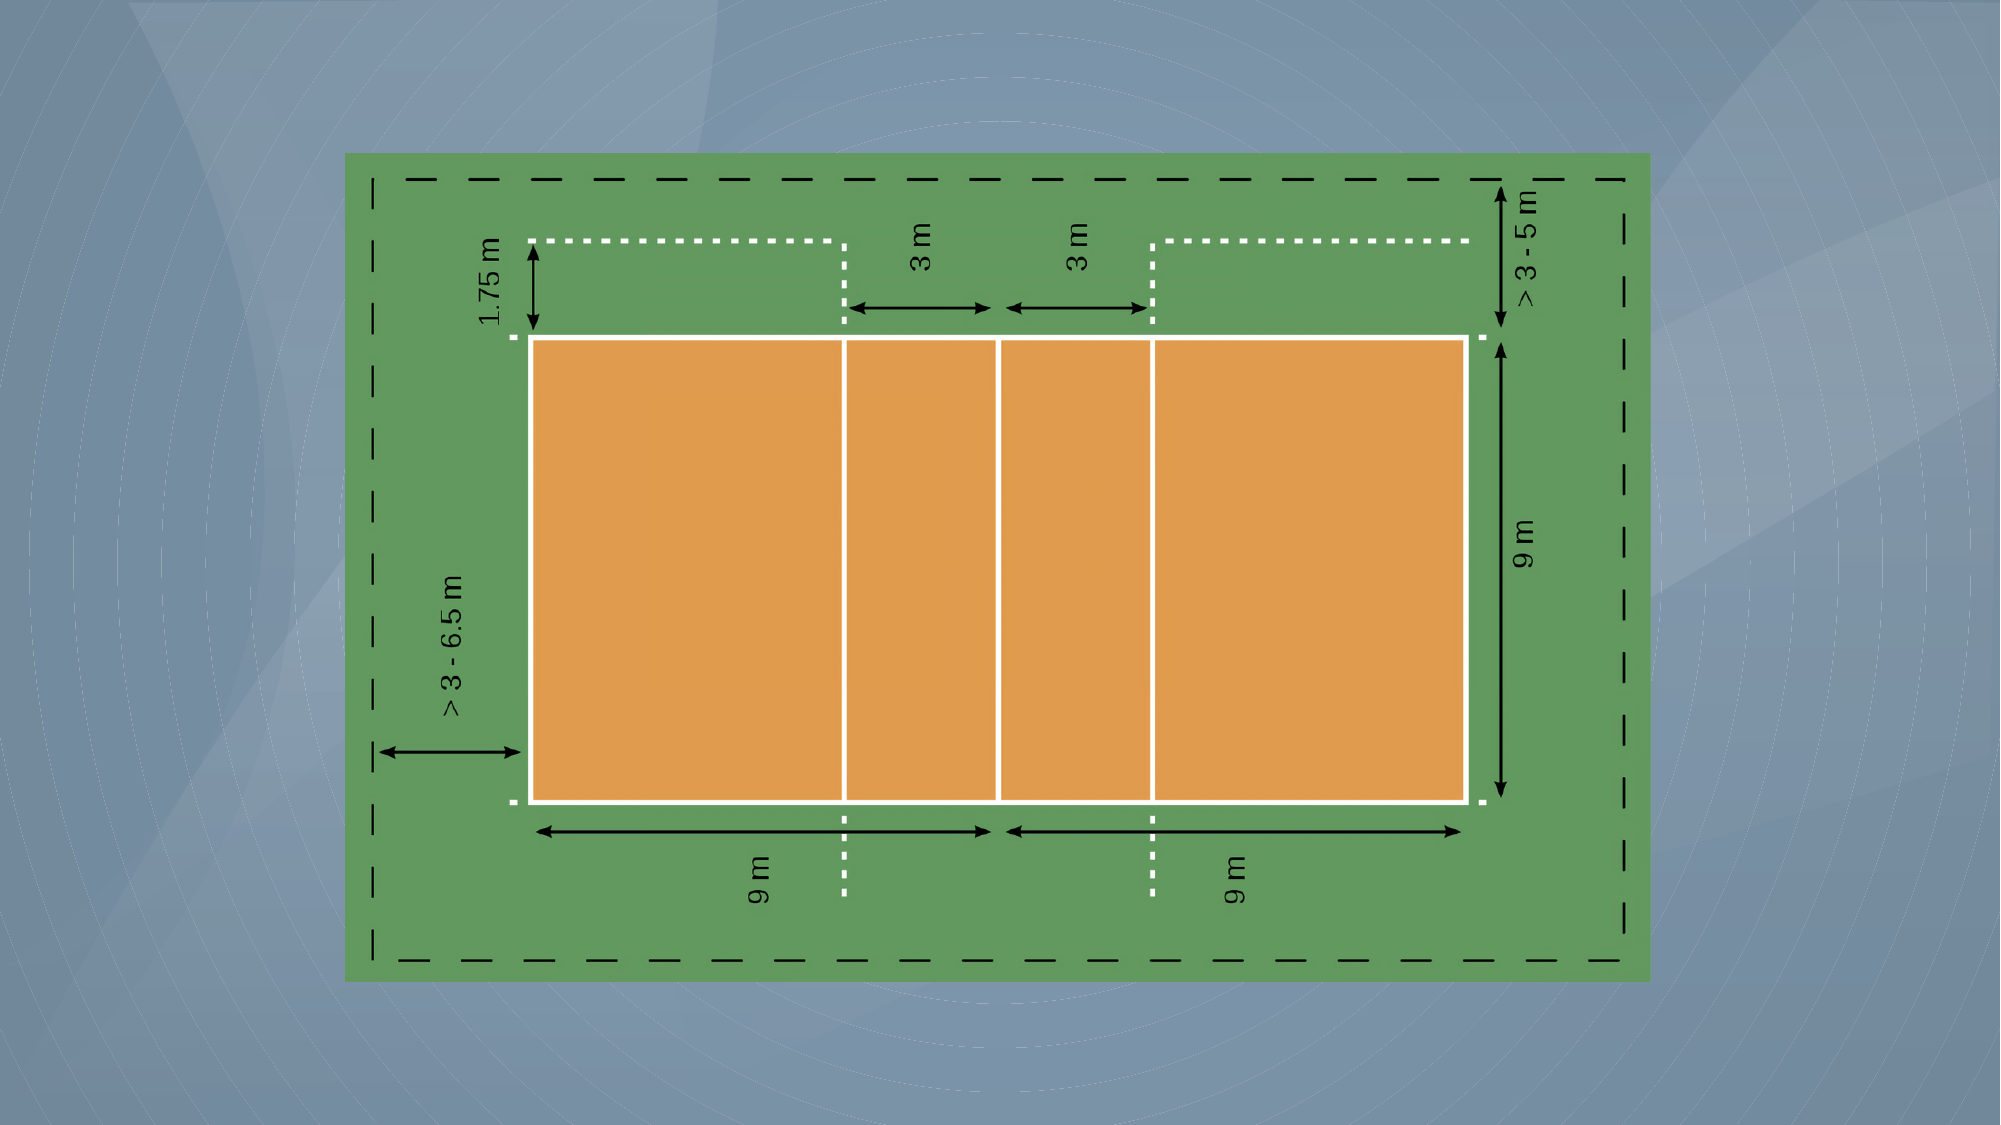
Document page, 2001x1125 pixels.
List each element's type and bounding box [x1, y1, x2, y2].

list [345, 153, 1651, 982]
